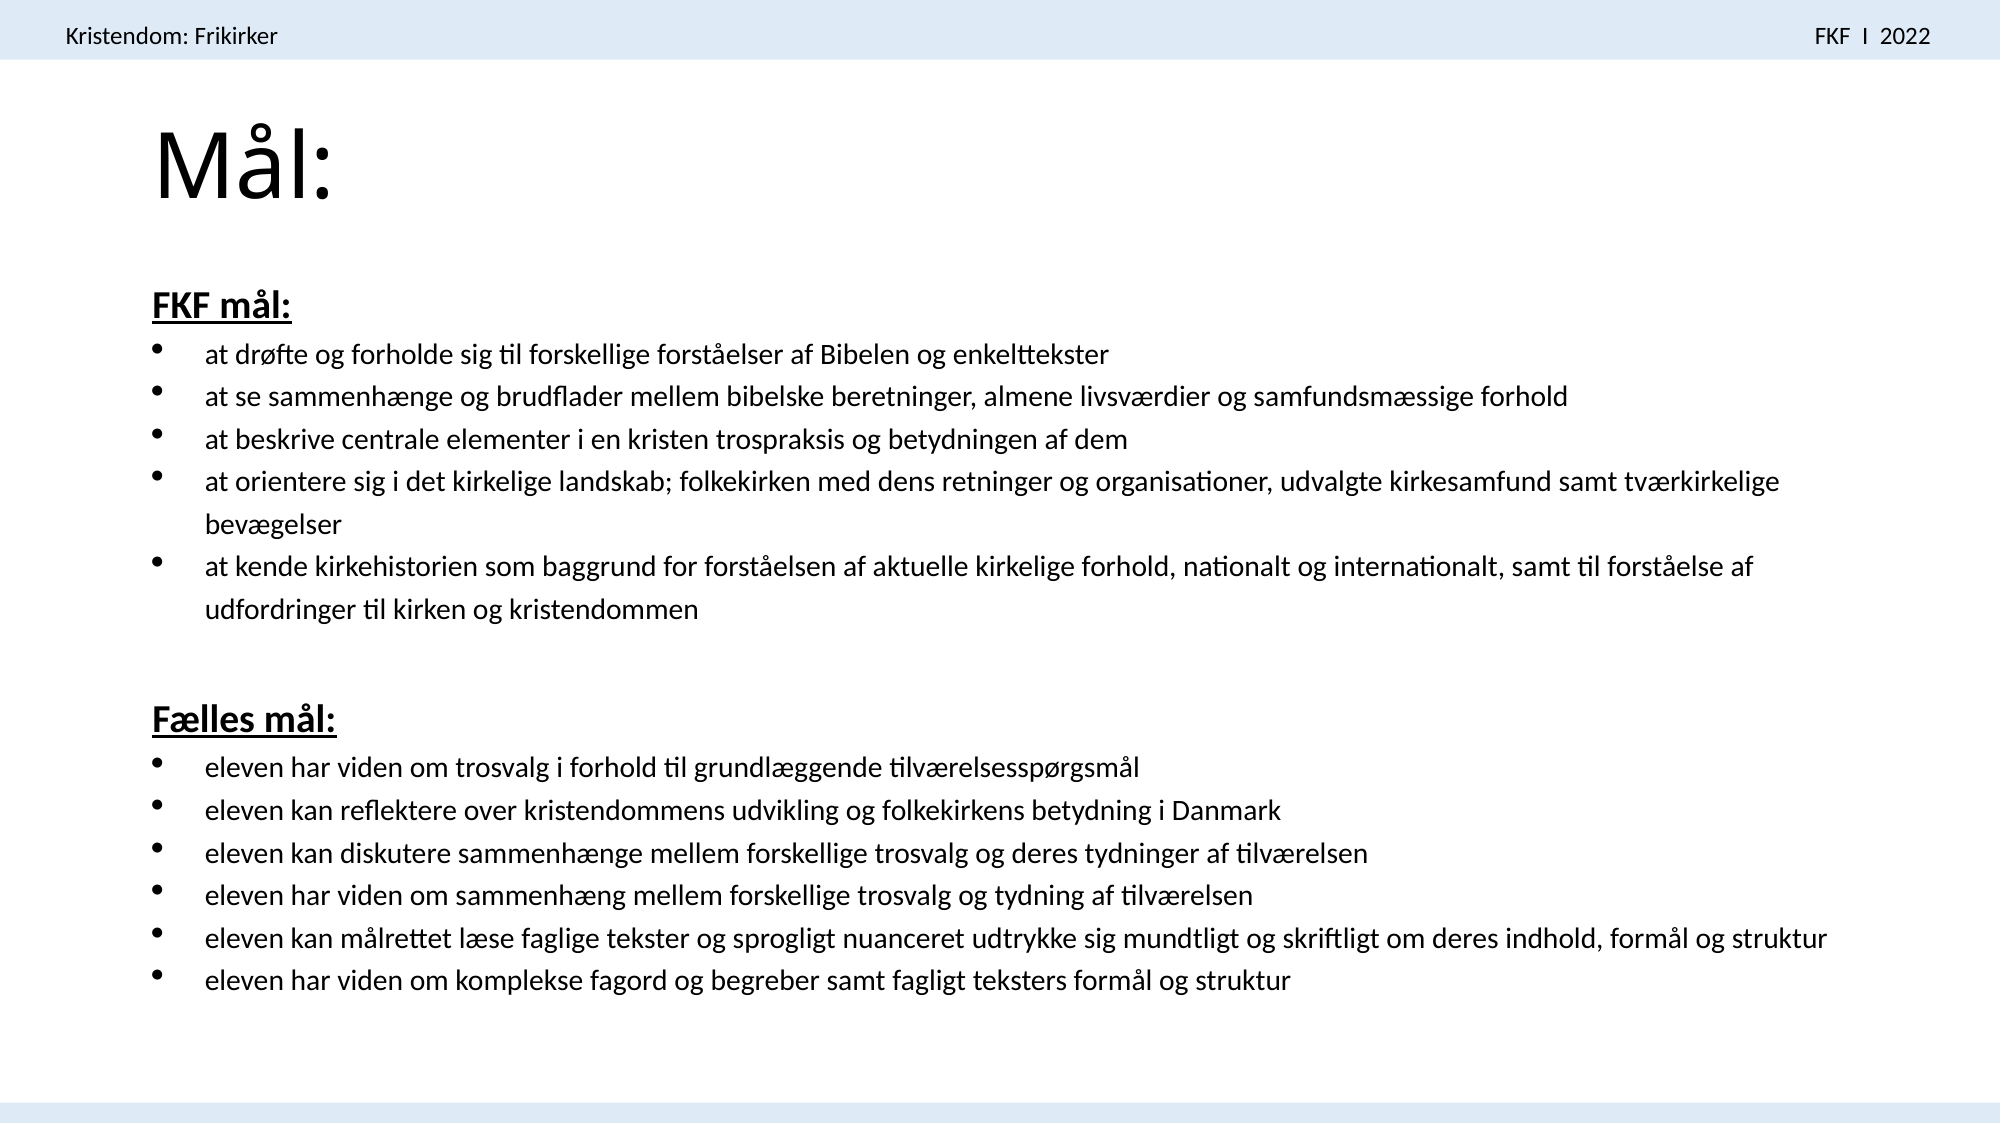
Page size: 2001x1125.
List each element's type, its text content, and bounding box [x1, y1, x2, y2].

text_box [0, 1102, 2000, 1123]
text_box Kristendom: Frikirker FKF I 2022 [0, 0, 2000, 60]
list FKF mål: at drøfte og forholde sig til forskellige forståelser af Bibelen og enkelttekster at se sammenhænge og brudflader mellem bibelske beretninger, almene livsværdier og samfundsmæssige forhold at beskrive centrale elementer i en kristen trospraksis og betydningen af dem at orientere sig i det kirkelige landskab; folkekirken med dens retninger og organisationer, udvalgte kirkesamfund samt tværkirkelige bevægelser at kende kirkehistorien som baggrund for forståelsen af aktuelle kirkelige forhold, nationalt og internationalt, samt til forståelse af udfordringer til kirken og kristendommen Fælles mål: eleven har viden om trosvalg i forhold til grundlæggende tilværelsesspørgsmål eleven kan reflektere over kristendommens udvikling og folkekirkens betydning i Danmark eleven kan diskutere sammenhænge mellem forskellige trosvalg og deres tydninger af tilværelsen eleven har viden om sammenhæng mellem forskellige trosvalg og tydning af tilværelsen eleven kan målrettet læse faglige tekster og sprogligt nuanceret udtrykke sig mundtligt og skriftligt om deres indhold, formål og struktur eleven har viden om komplekse fagord og begreber samt fagligt teksters formål og struktur [137, 277, 1863, 1019]
title Mål: [137, 60, 1863, 277]
